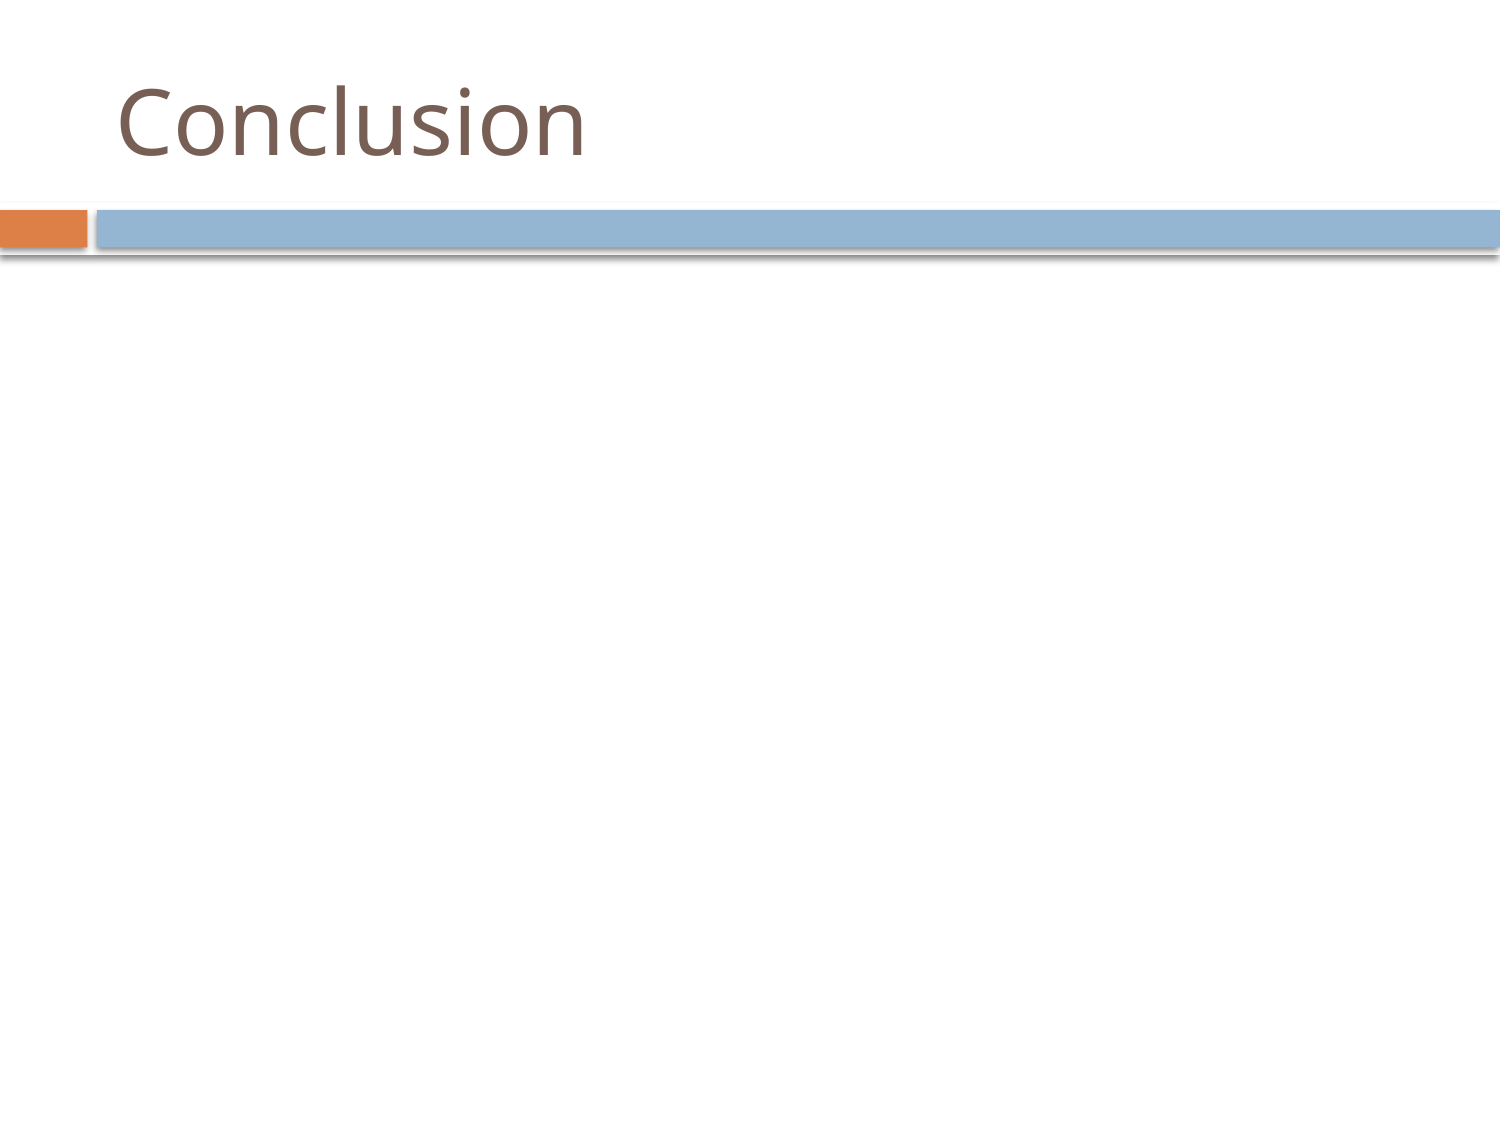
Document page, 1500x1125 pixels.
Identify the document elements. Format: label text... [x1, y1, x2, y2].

title Conclusion [100, 37, 1438, 200]
